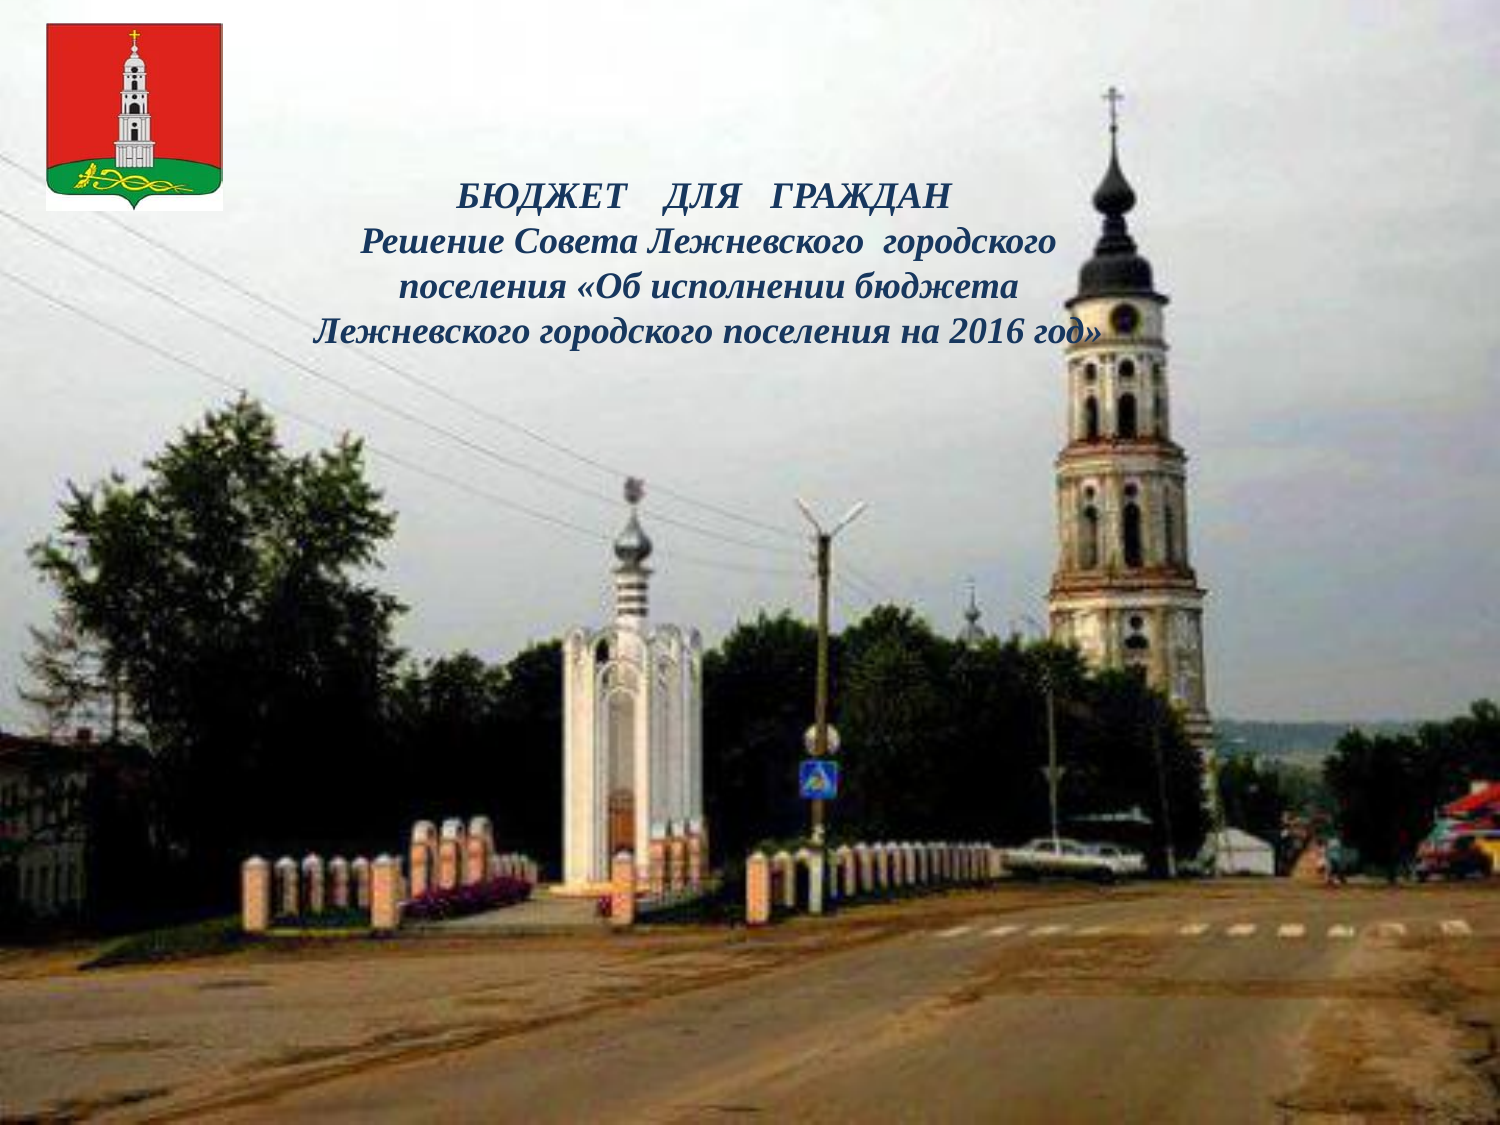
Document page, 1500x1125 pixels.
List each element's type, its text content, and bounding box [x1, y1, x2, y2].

picture [0, 0, 1500, 1125]
text_box БЮДЖЕТ ДЛЯ ГРАЖДАН Решение Совета Лежневского городского поселения «Об исполнении бюджета Лежневского городского поселения на 2016 год» [292, 163, 1125, 359]
